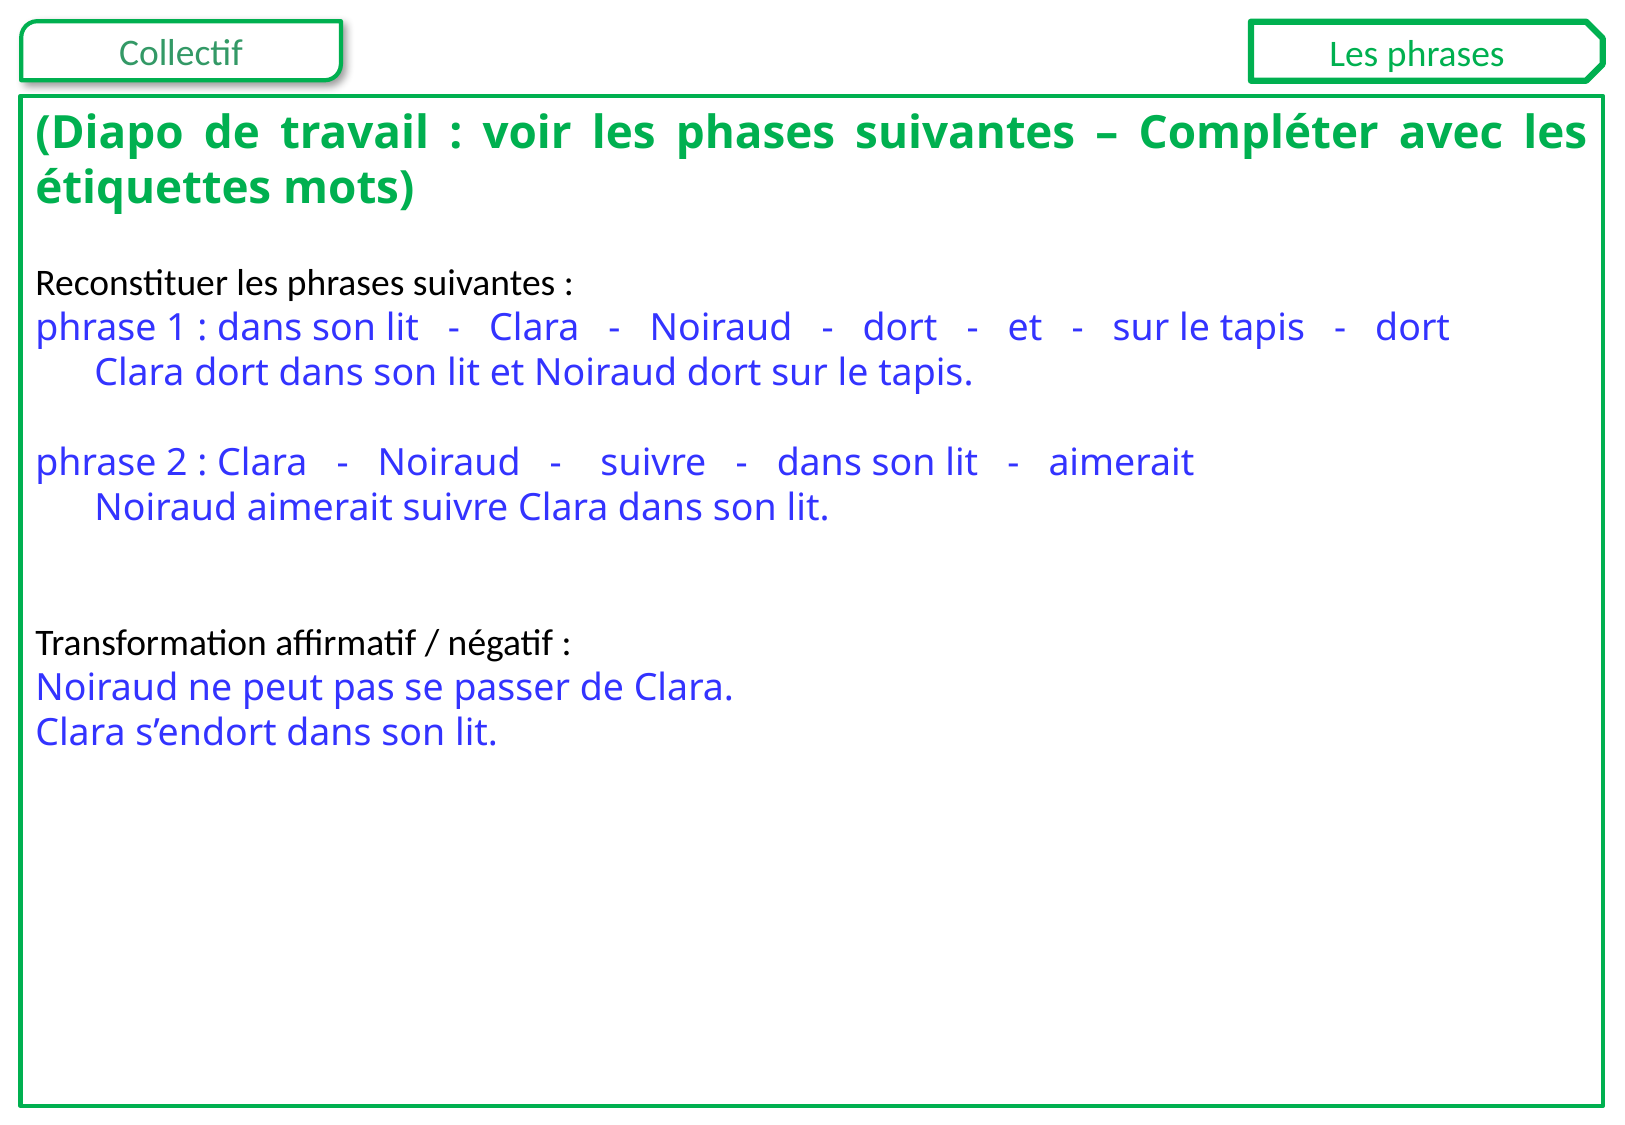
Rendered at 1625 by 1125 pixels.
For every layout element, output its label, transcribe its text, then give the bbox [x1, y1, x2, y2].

list Les phrases [1250, 21, 1584, 81]
list (Diapo de travail : voir les phases suivantes – Compléter avec les étiquettes mots) Reconstituer les phrases suivantes : phrase 1 : dans son lit - Clara - Noiraud - dort - et - sur le tapis - dort Clara dort dans son lit et Noiraud dort sur le tapis. phrase 2 : Clara - Noiraud - suivre - dans son lit - aimerait Noiraud aimerait suivre Clara dans son lit. Transformation affirmatif / négatif : Noiraud ne peut pas se passer de Clara. Clara s’endort dans son lit. [18, 94, 1605, 1108]
